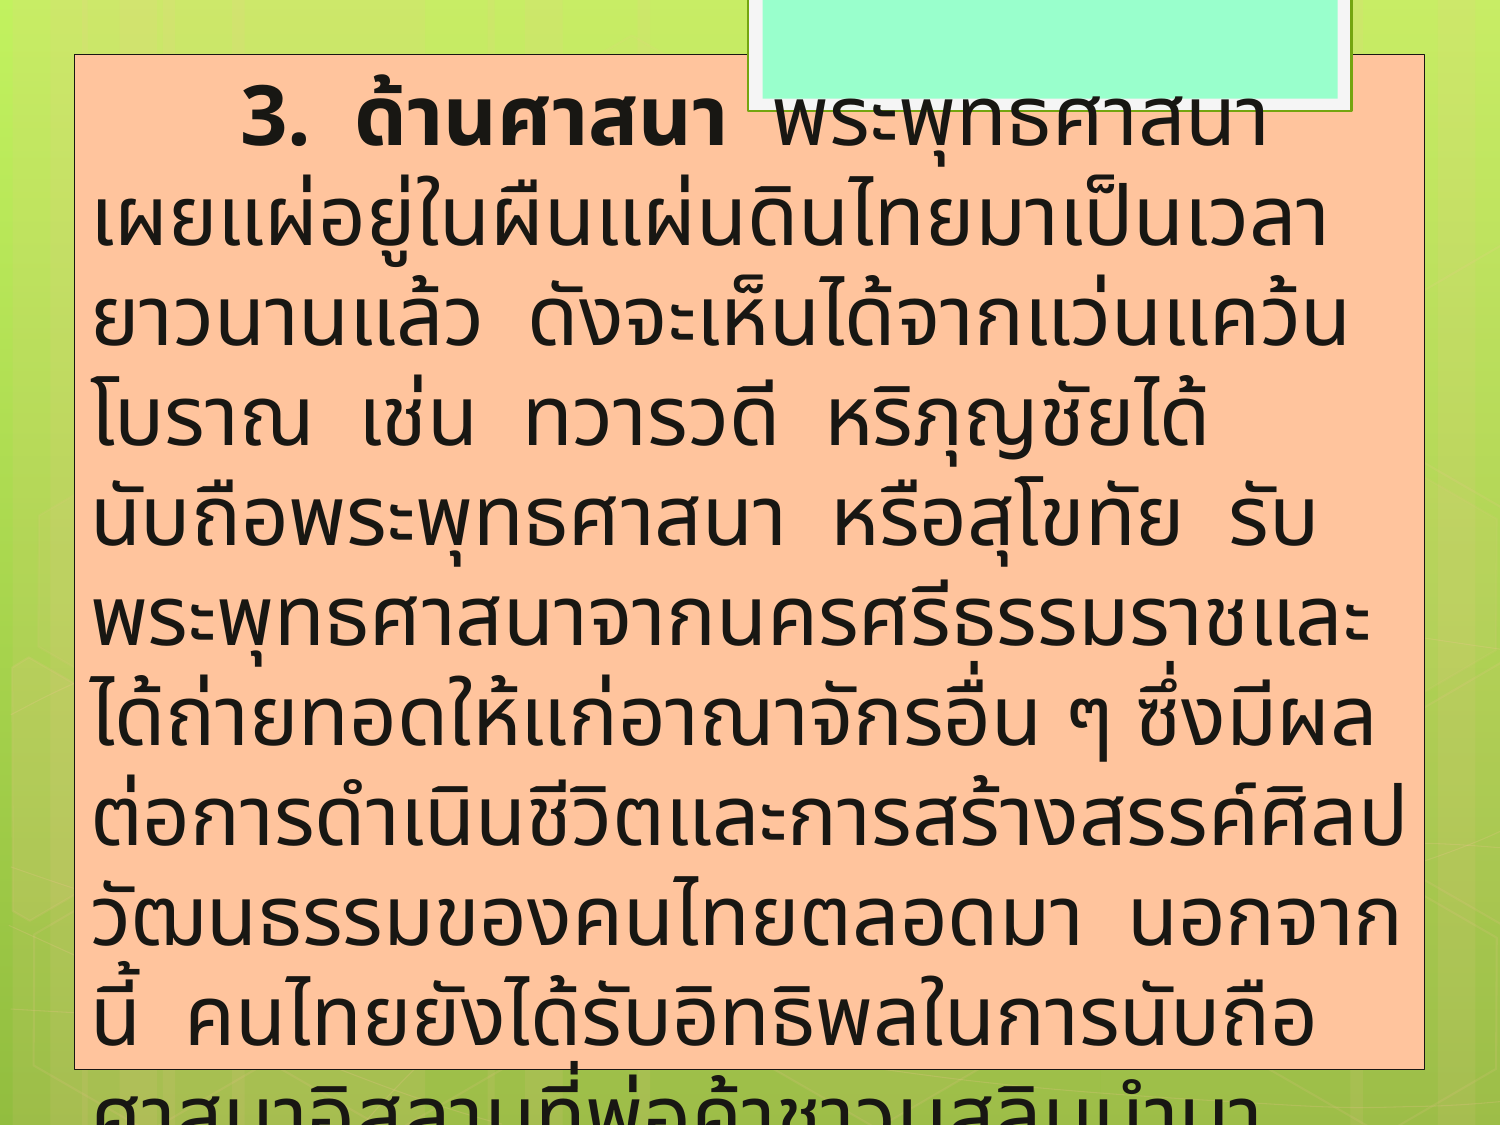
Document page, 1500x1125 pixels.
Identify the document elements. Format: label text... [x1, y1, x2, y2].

list 3. ด้านศาสนา พระพุทธศาสนาเผยแผ่อยู่ในผืนแผ่นดินไทยมาเป็นเวลายาวนานแล้ว ดังจะเห็นได้จากแว่นแคว้นโบราณ เช่น ทวารวดี หริภุญชัยได้นับถือพระพุทธศาสนา หรือสุโขทัย รับพระพุทธศาสนาจากนครศรีธรรมราชและได้ถ่ายทอดให้แก่อาณาจักรอื่น ๆ ซึ่งมีผลต่อการดำเนินชีวิตและการสร้างสรรค์ศิลปวัฒนธรรมของคนไทยตลอดมา นอกจากนี้ คนไทยยังได้รับอิทธิพลในการนับถือศาสนาอิสลามที่พ่อค้าชาวมุสลิมนำมาเผยแผ่ รวมทั้งคริสต์ศาสนาที่คณะมิชชันนารีนำเข้ามาเผยแผ่ในเมืองไทยนับตั้งแต่สมัย อยุธยา เป็นต้นมา [75, 54, 1425, 1094]
